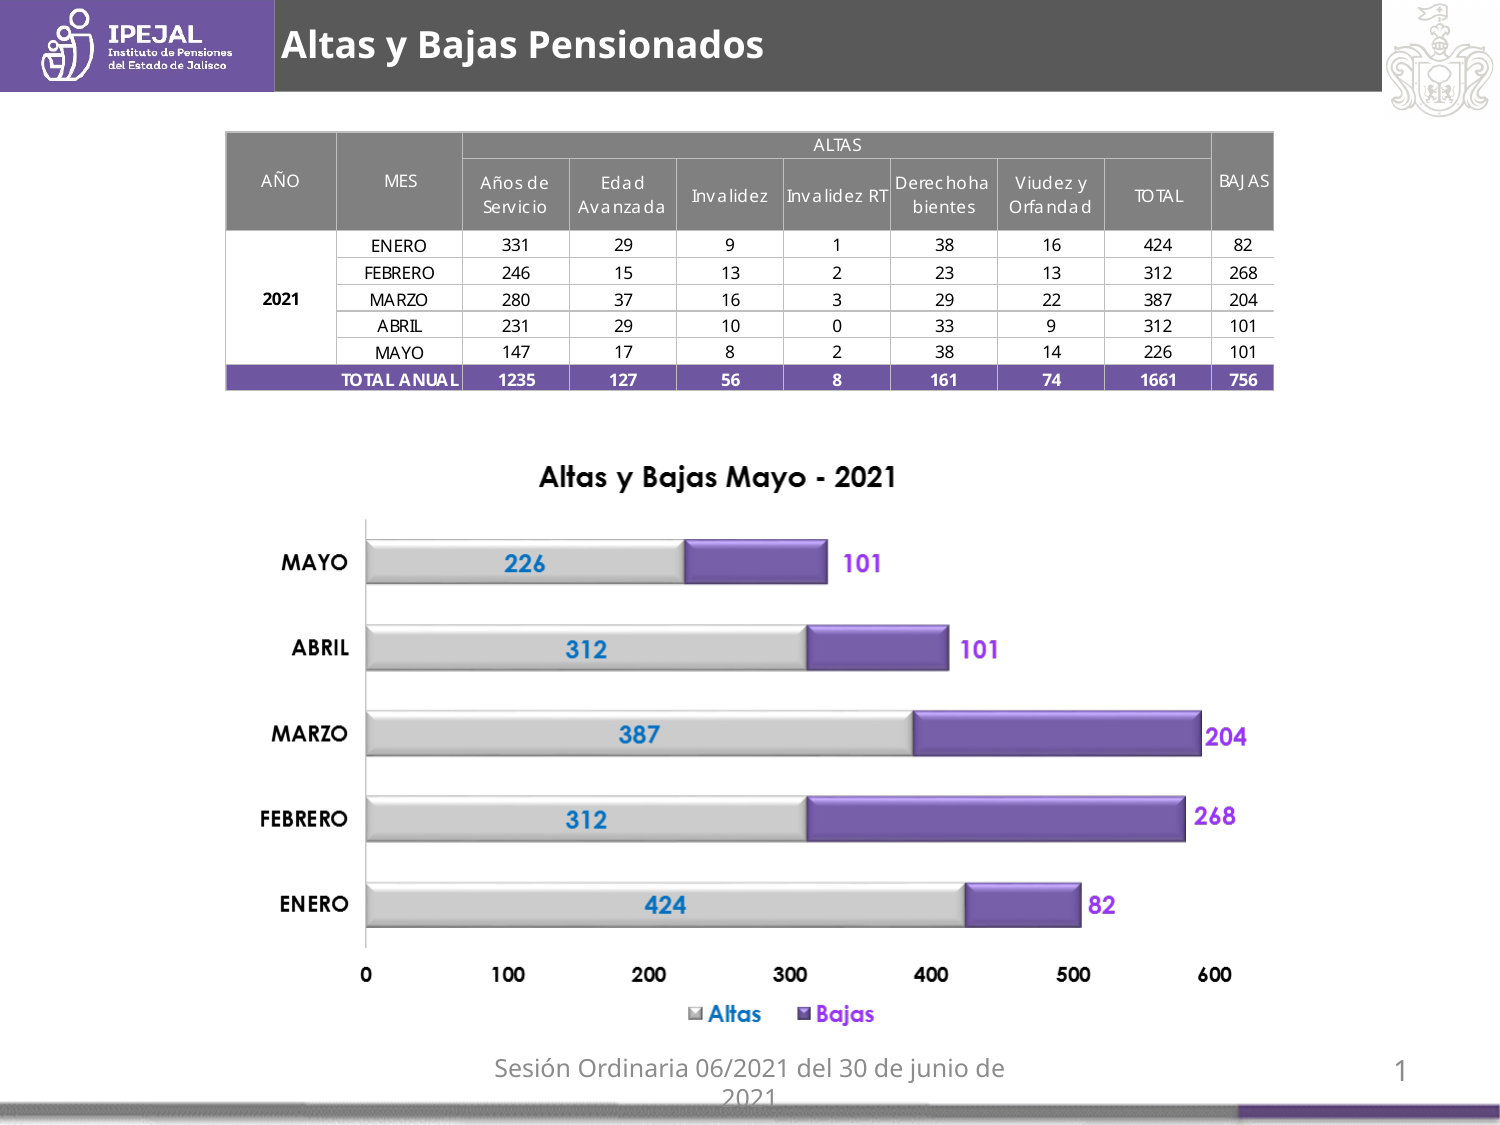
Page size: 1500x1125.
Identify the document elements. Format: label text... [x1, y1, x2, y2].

text_box Sesión Ordinaria 06/2021 del 30 de junio de 2021 [469, 1053, 1031, 1113]
picture [0, 0, 275, 92]
picture [224, 131, 1275, 392]
slide_number 1 [1074, 1042, 1425, 1103]
picture [245, 442, 1255, 1053]
picture [0, 1096, 1500, 1125]
